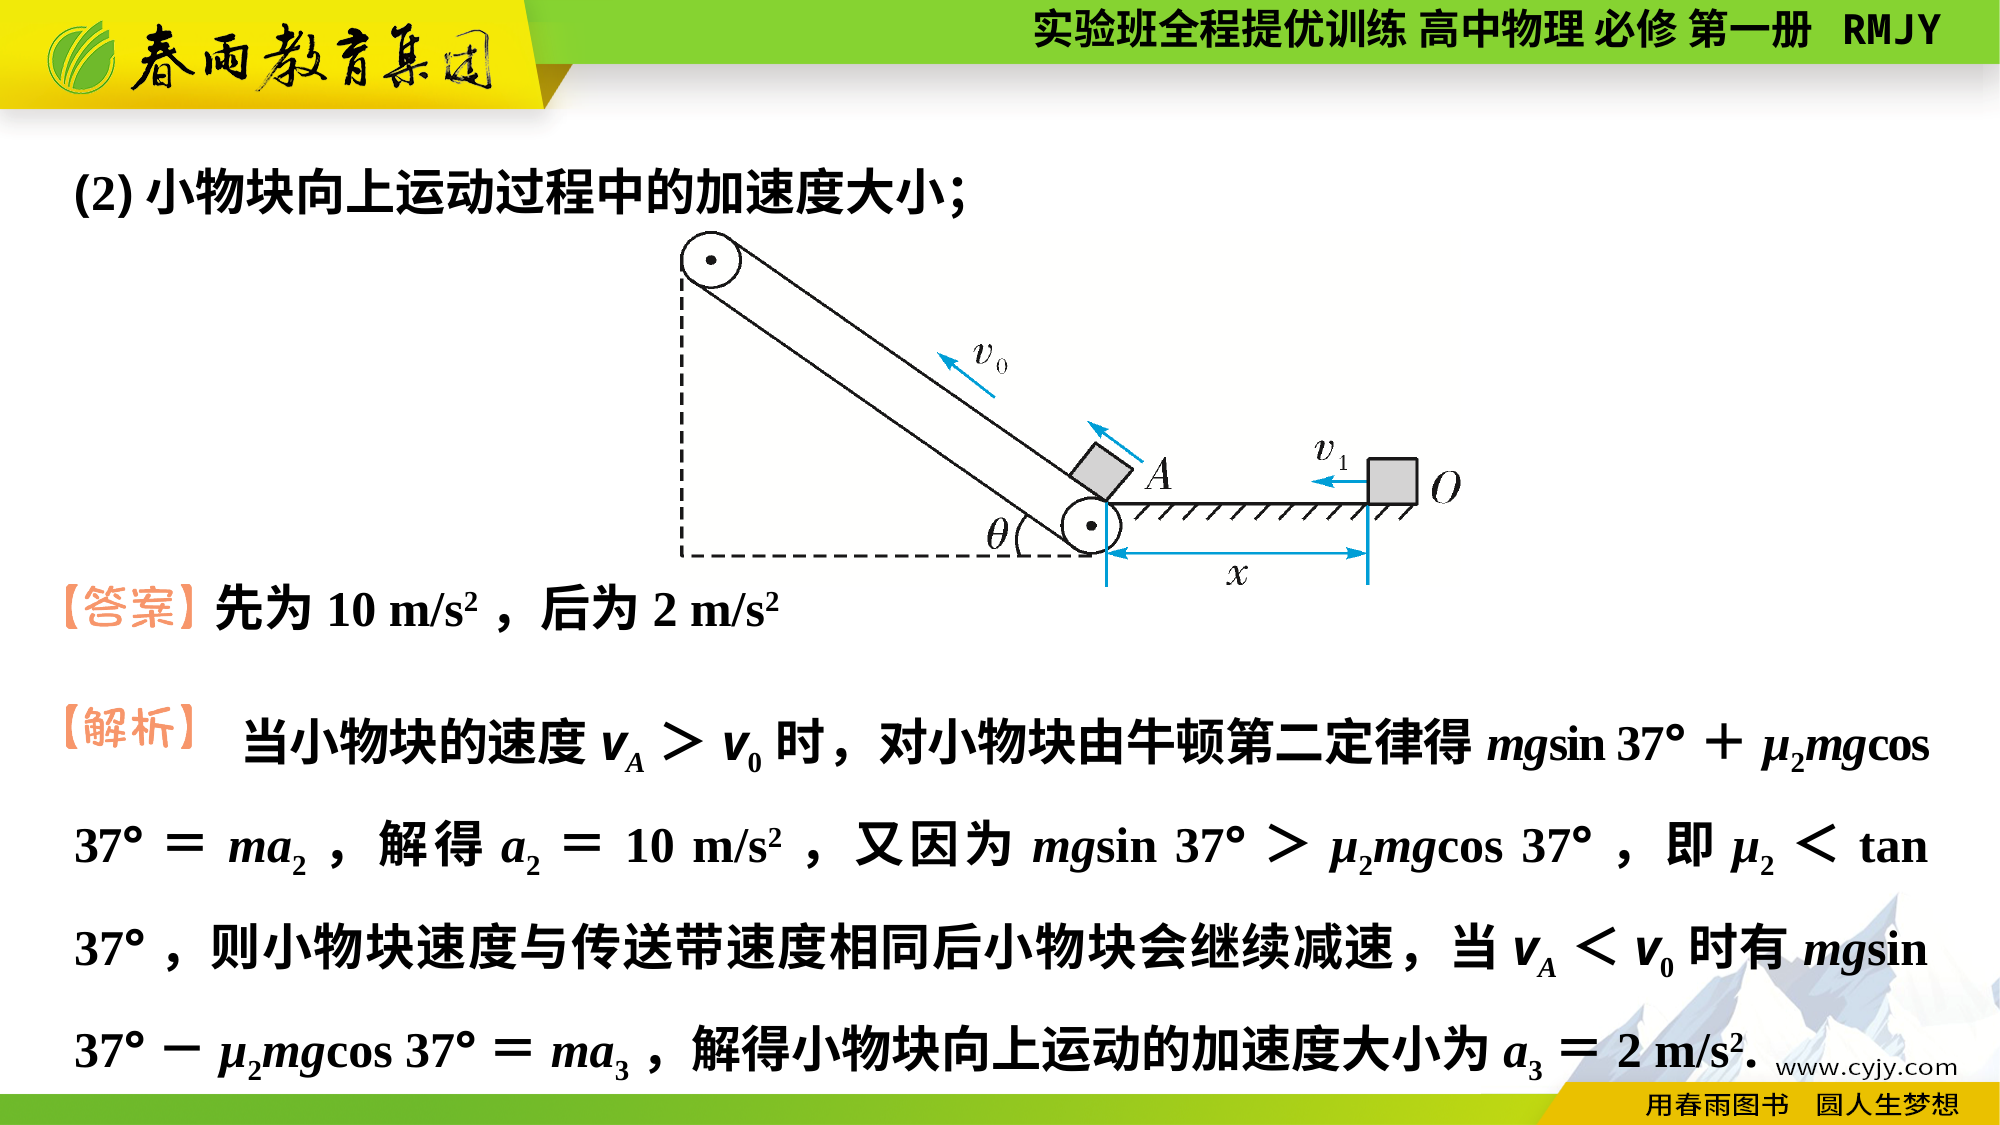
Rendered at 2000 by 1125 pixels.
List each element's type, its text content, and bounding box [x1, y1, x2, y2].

text_box 先为10 m/s2，后为2 m/s2 [199, 569, 795, 645]
text_box 当小物块的速度vA＞v0时，对小物块由牛顿第二定律得mgsin 37°＋μ2mgcos 37°＝ma2，解得a2＝10 m/s2，又因为mgsin 37°＞μ2mgcos 37°，即μ2＜tan 37°，则小物块速度与传送带速度相同后小物块会继续减速，当vA＜v0时有mgsin 37°－μ2mgcos 37°＝ma3，解得小物块向上运动的加速度大小为a3＝2 m/s2. [59, 668, 1944, 1094]
picture [0, 0, 2000, 1125]
list (2)小物块向上运动过程中的加速度大小； [59, 122, 1944, 217]
